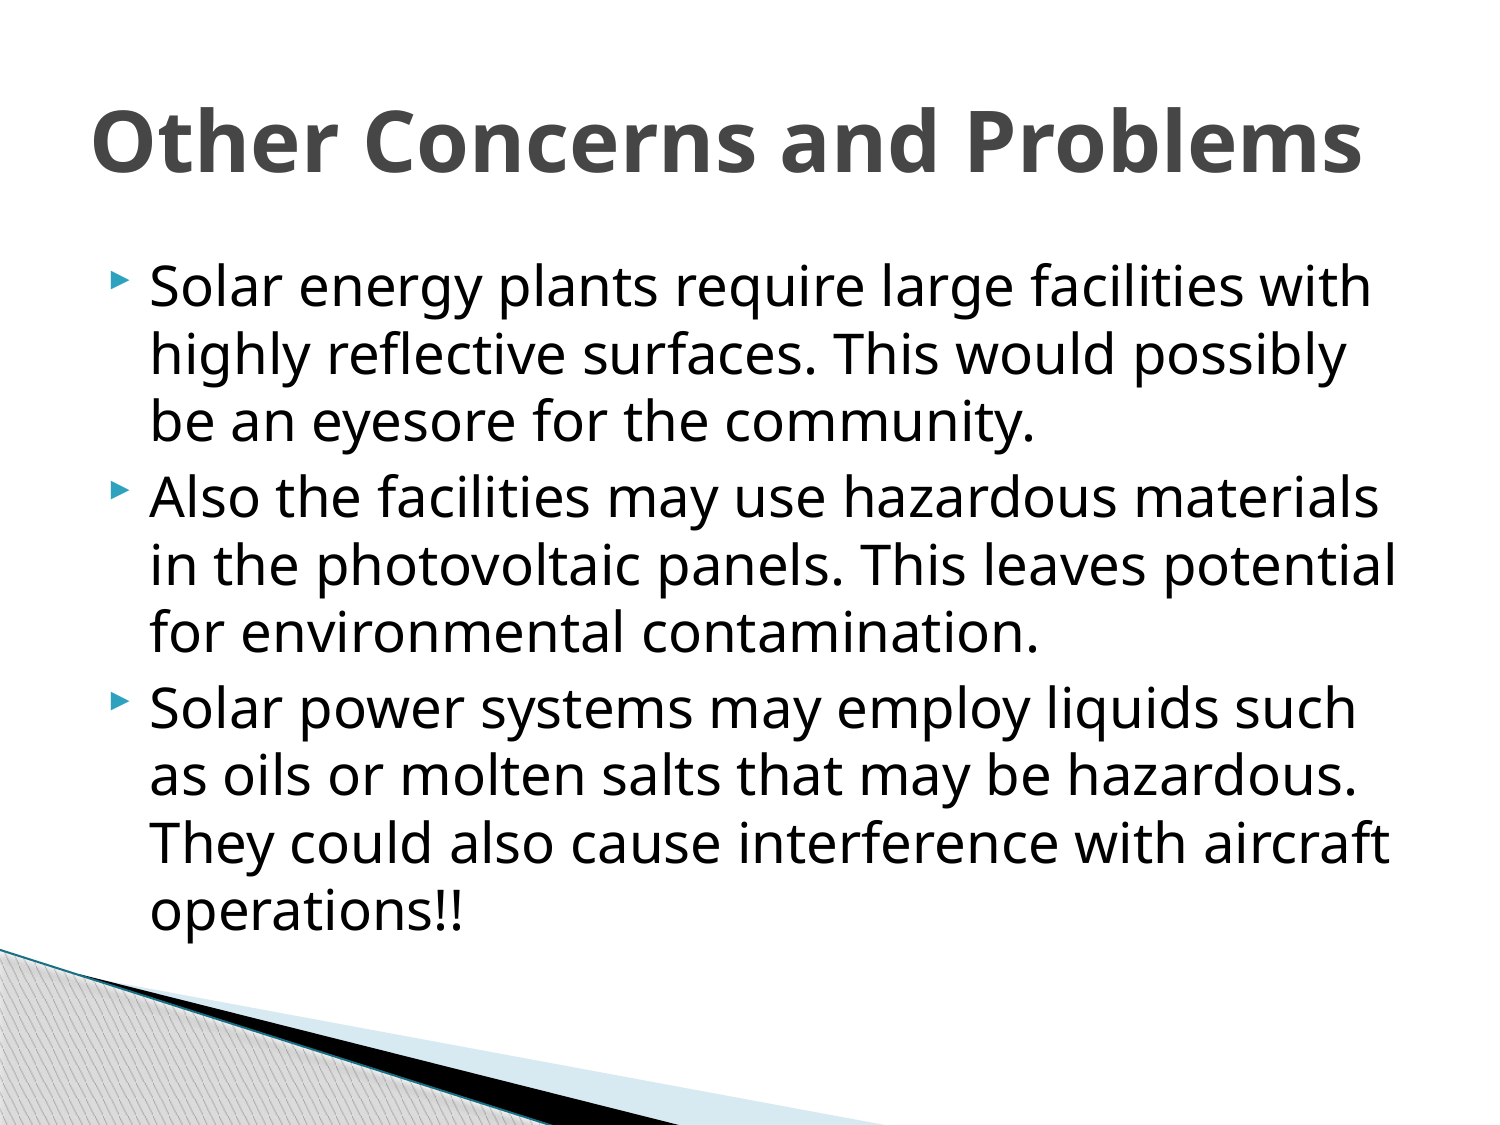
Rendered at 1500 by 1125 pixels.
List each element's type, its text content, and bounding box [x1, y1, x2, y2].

title Other Concerns and Problems [75, 45, 1425, 233]
list Solar energy plants require large facilities with highly reflective surfaces. This would possibly be an eyesore for the community. Also the facilities may use hazardous materials in the photovoltaic panels. This leaves potential for environmental contamination. Solar power systems may employ liquids such as oils or molten salts that may be hazardous. They could also cause interference with aircraft operations!! [75, 243, 1425, 986]
